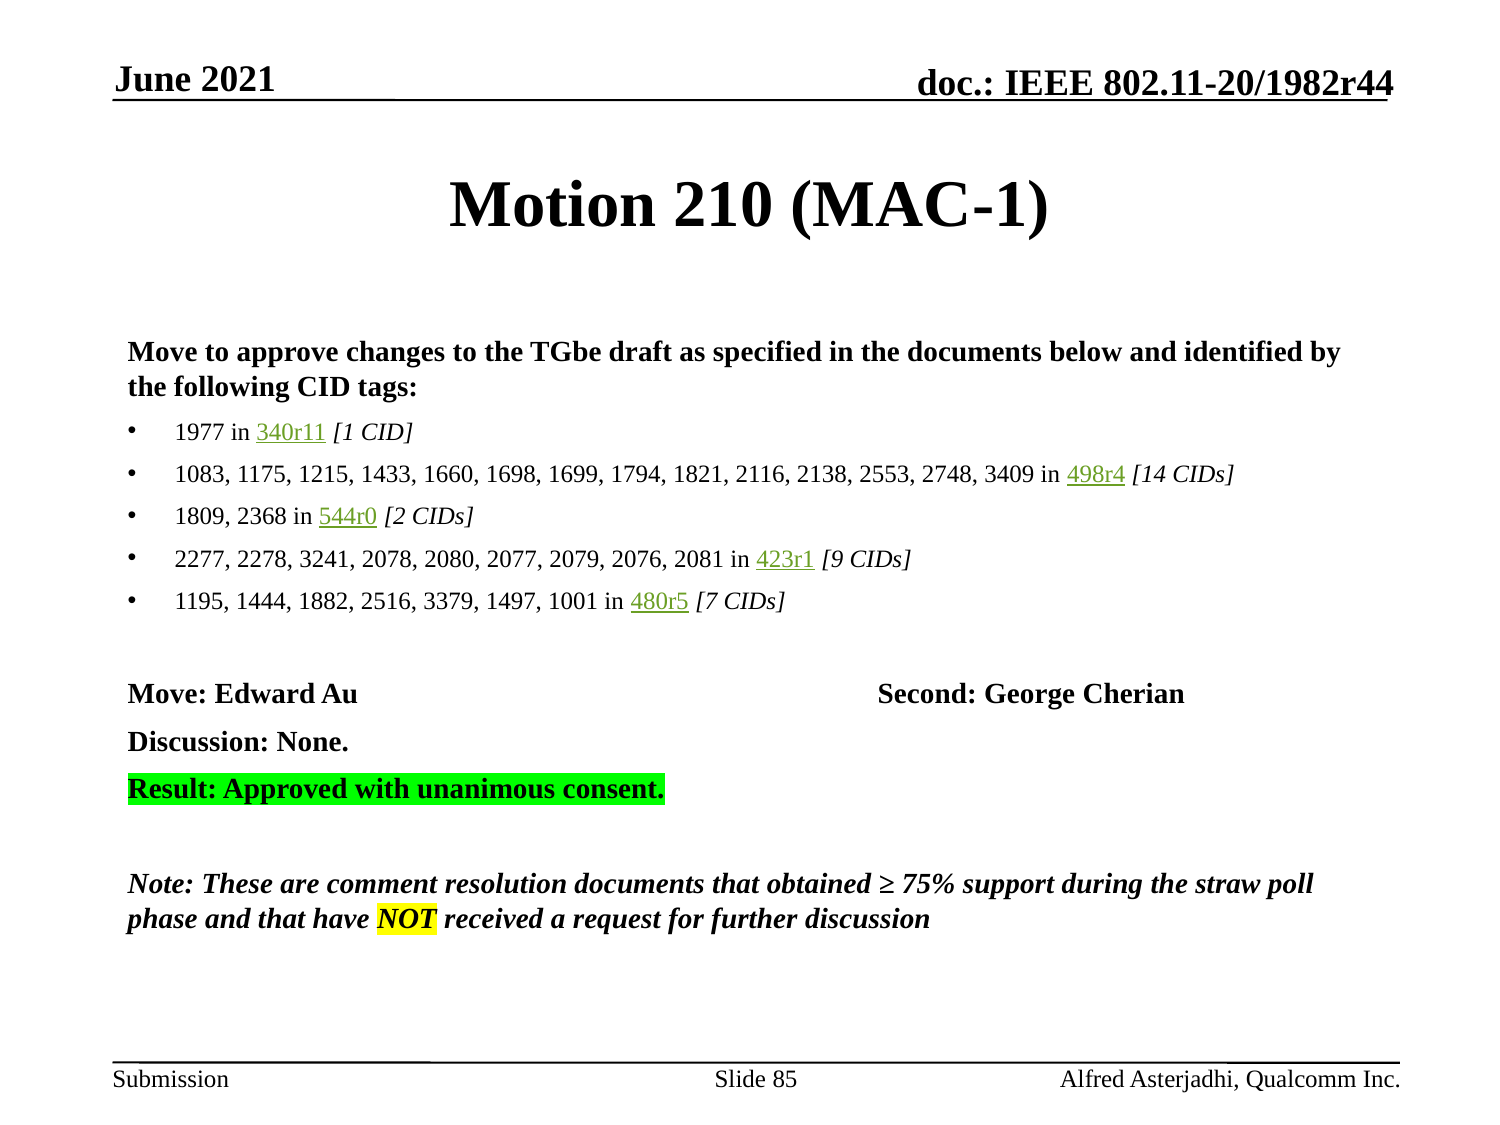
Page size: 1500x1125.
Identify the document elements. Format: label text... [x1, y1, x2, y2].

title Motion 210 (MAC-1) [112, 112, 1388, 288]
footer Alfred Asterjadhi, Qualcomm Inc. [878, 1061, 1402, 1093]
list Move to approve changes to the TGbe draft as specified in the documents below and identified by the following CID tags: 1977 in 340r11 [1 CID] 1083, 1175, 1215, 1433, 1660, 1698, 1699, 1794, 1821, 2116, 2138, 2553, 2748, 3409 in 498r4 [14 CIDs] 1809, 2368 in 544r0 [2 CIDs] 2277, 2278, 3241, 2078, 2080, 2077, 2079, 2076, 2081 in 423r1 [9 CIDs] 1195, 1444, 1882, 2516, 3379, 1497, 1001 in 480r5 [7 CIDs] Move: Edward Au Second: George Cherian Discussion: None. Result: Approved with unanimous consent. Note: These are comment resolution documents that obtained ≥ 75% support during the straw poll phase and that have NOT received a request for further discussion [112, 324, 1388, 1063]
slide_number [114, 54, 423, 100]
slide_number Slide 85 [712, 1061, 800, 1123]
